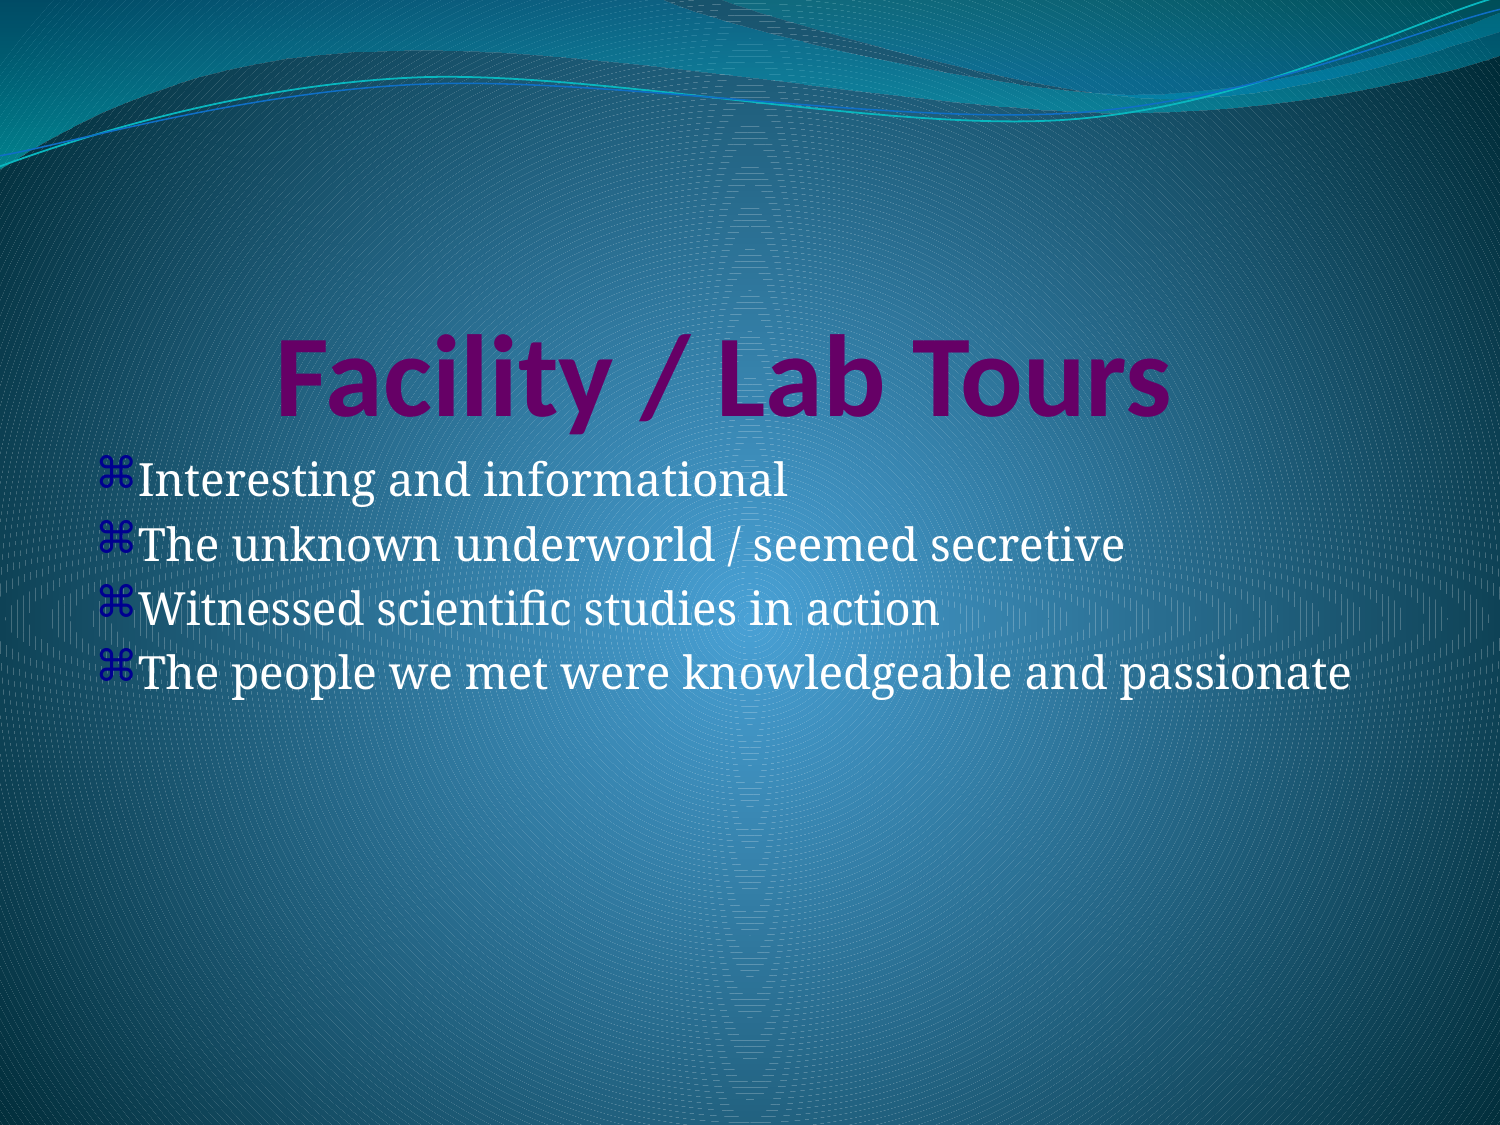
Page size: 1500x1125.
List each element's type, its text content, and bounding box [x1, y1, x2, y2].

title Facility / Lab Tours [86, 216, 1362, 440]
list Interesting and informational The unknown underworld / seemed secretive Witnessed scientific studies in action The people we met were knowledgeable and passionate [86, 443, 1362, 788]
